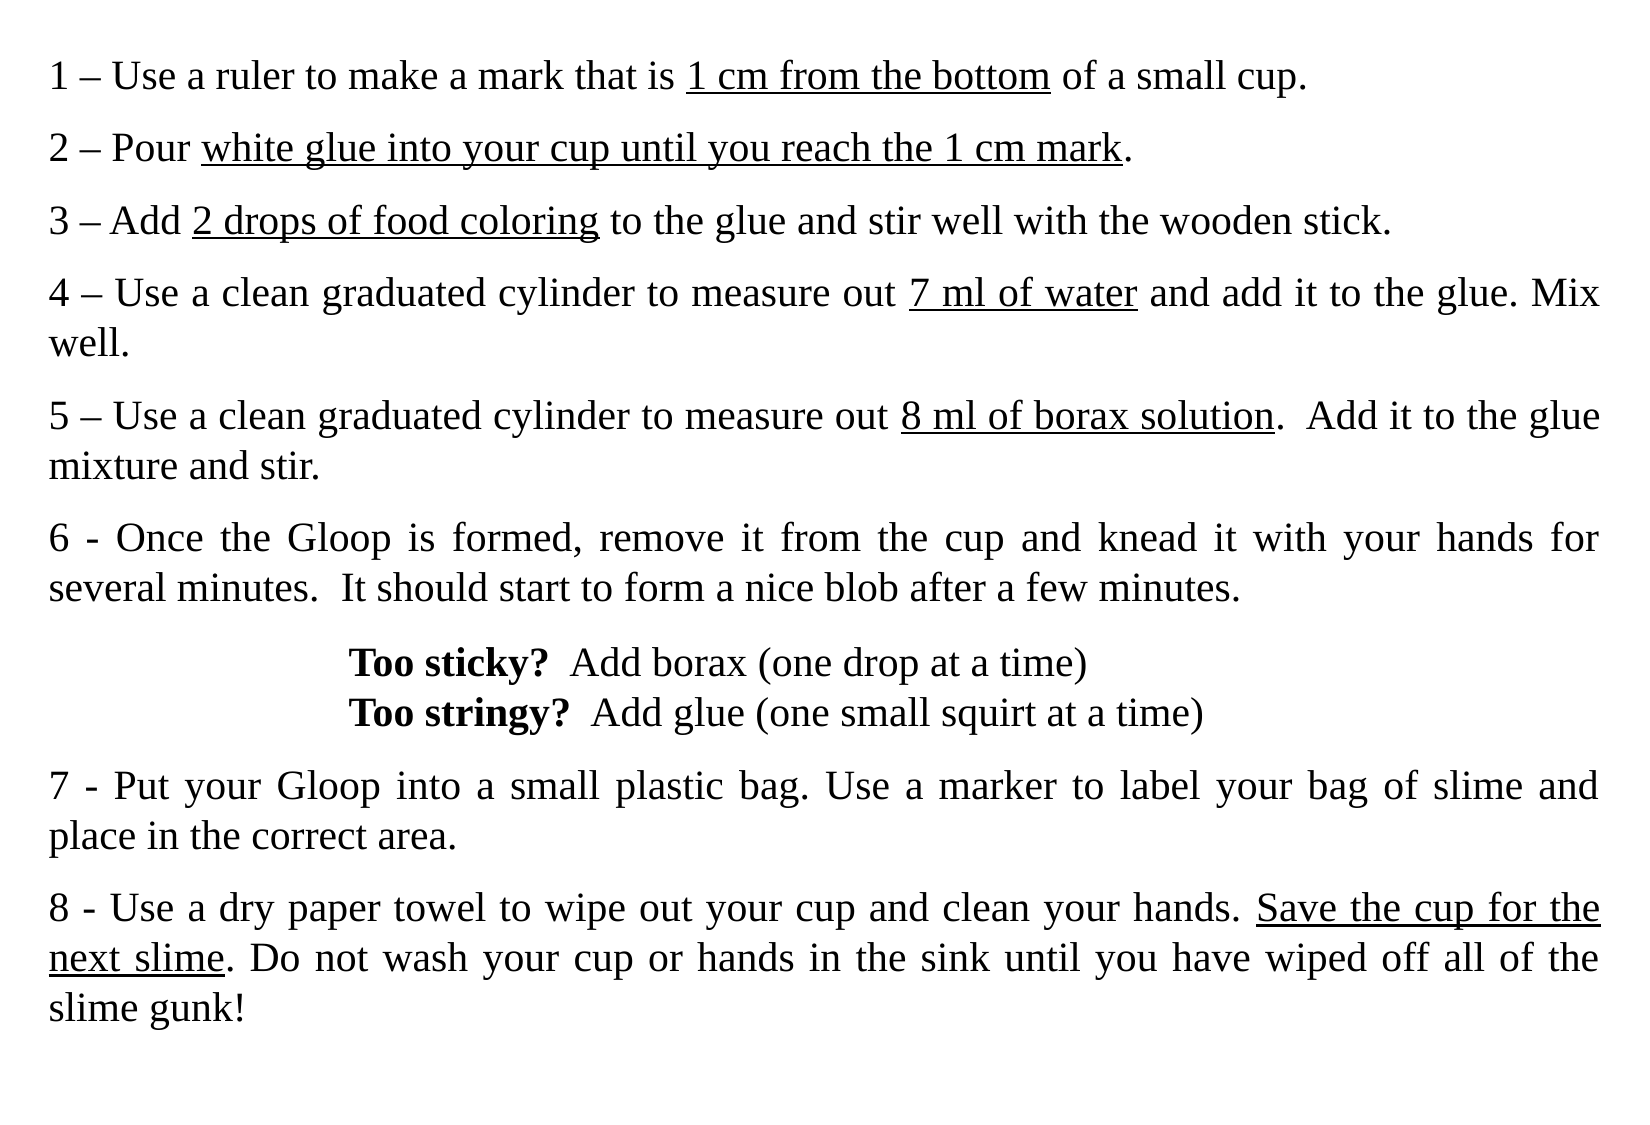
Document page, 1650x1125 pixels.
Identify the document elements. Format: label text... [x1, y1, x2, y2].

text_box 1 – Use a ruler to make a mark that is 1 cm from the bottom of a small cup. 2 – Pour white glue into your cup until you reach the 1 cm mark. 3 – Add 2 drops of food coloring to the glue and stir well with the wooden stick. 4 – Use a clean graduated cylinder to measure out 7 ml of water and add it to the glue. Mix well. 5 – Use a clean graduated cylinder to measure out 8 ml of borax solution. Add it to the glue mixture and stir. 6 - Once the Gloop is formed, remove it from the cup and knead it with your hands for several minutes. It should start to form a nice blob after a few minutes. Too sticky? Add borax (one drop at a time) Too stringy? Add glue (one small squirt at a time) 7 - Put your Gloop into a small plastic bag. Use a marker to label your bag of slime and place in the correct area. 8 - Use a dry paper towel to wipe out your cup and clean your hands. Save the cup for the next slime. Do not wash your cup or hands in the sink until you have wiped off all of the slime gunk! [33, 40, 1616, 1038]
